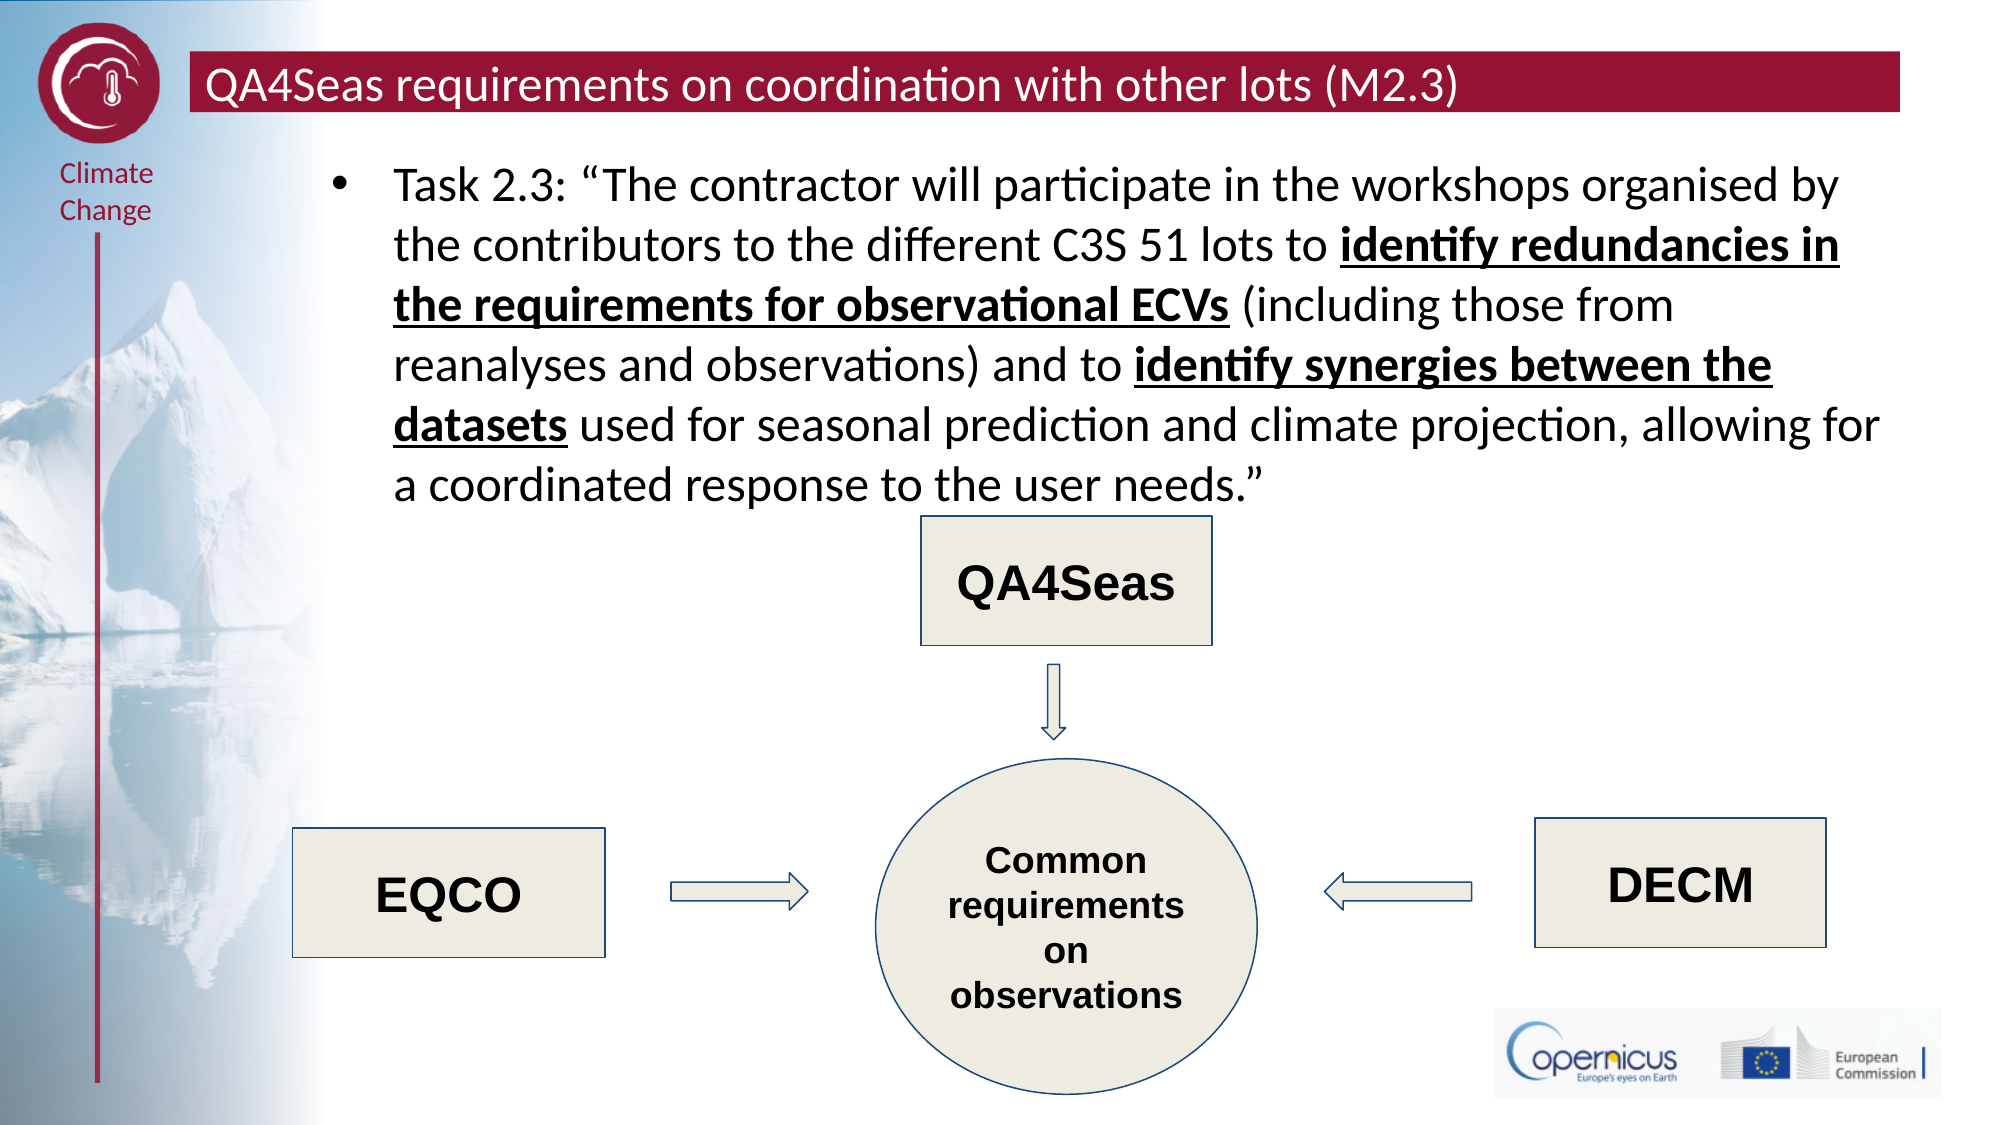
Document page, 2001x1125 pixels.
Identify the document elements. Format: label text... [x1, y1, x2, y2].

text_box [1324, 872, 1472, 911]
text_box QA4Seas [920, 516, 1212, 646]
title QA4Seas requirements on coordination with other lots (M2.3) [189, 51, 1900, 113]
text_box DECM [1535, 817, 1827, 948]
text_box [670, 872, 809, 911]
picture [1495, 1008, 1941, 1098]
text_box Common requirements on observations [875, 758, 1258, 1095]
list Task 2.3: “The contractor will participate in the workshops organised by the contributors to the different C3S 51 lots to identify redundancies in the requirements for observational ECVs (including those from reanalyses and observations) and to identify synergies between the datasets used for seasonal prediction and climate projection, allowing for a coordinated response to the user needs.” [303, 144, 1900, 981]
picture [25, 4, 171, 154]
text_box [1041, 664, 1066, 740]
text_box EQCO [292, 828, 606, 958]
